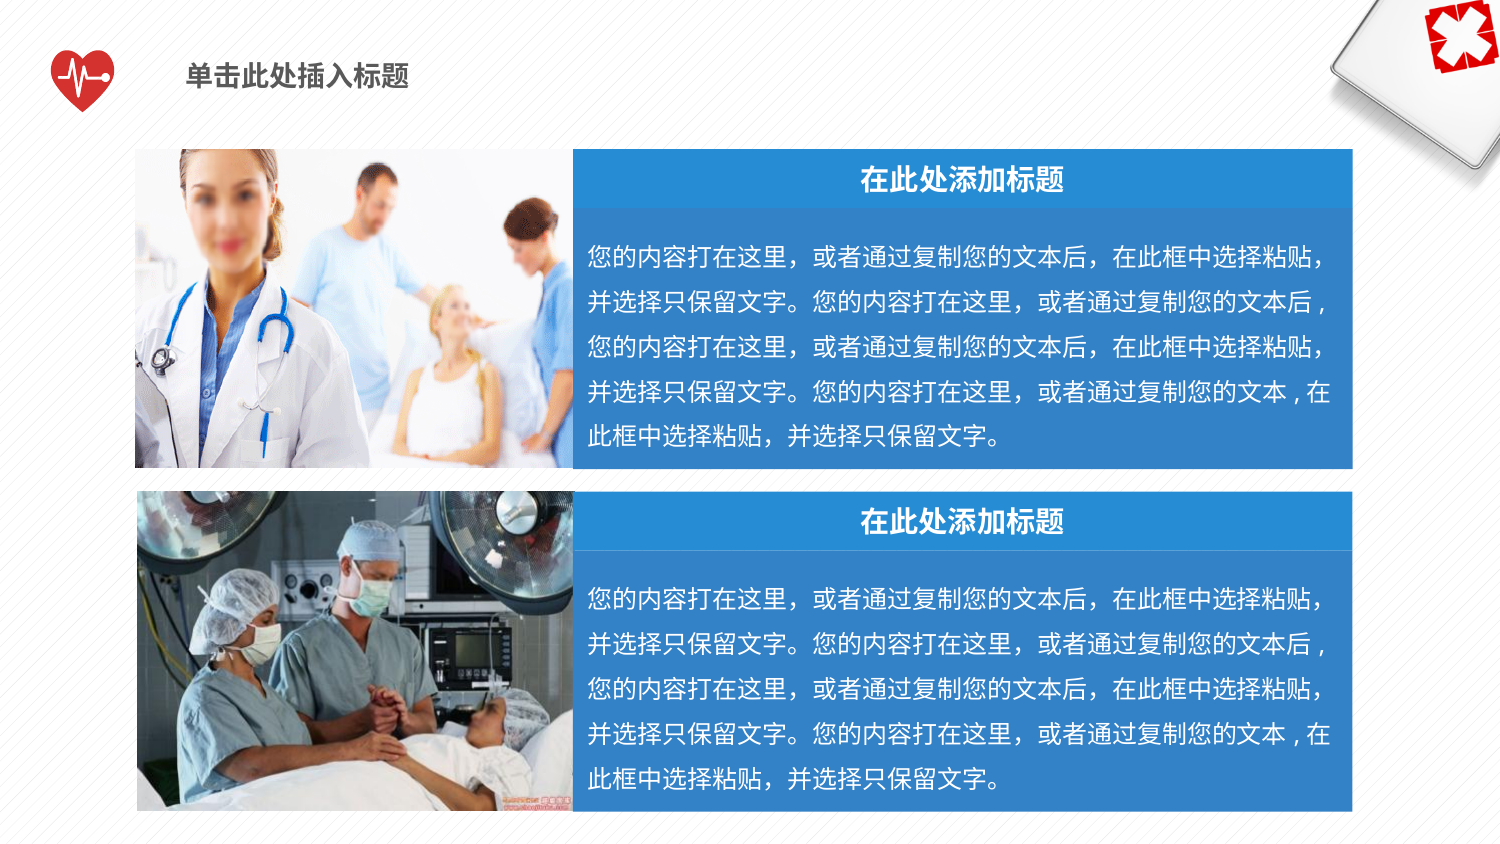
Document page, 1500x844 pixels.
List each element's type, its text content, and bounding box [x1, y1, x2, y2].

picture [137, 491, 572, 811]
text_box 单击此处插入标题 [170, 50, 425, 100]
text_box [50, 50, 115, 113]
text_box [573, 149, 1353, 470]
picture [135, 149, 573, 468]
picture [1314, 0, 1500, 202]
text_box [572, 491, 1353, 812]
